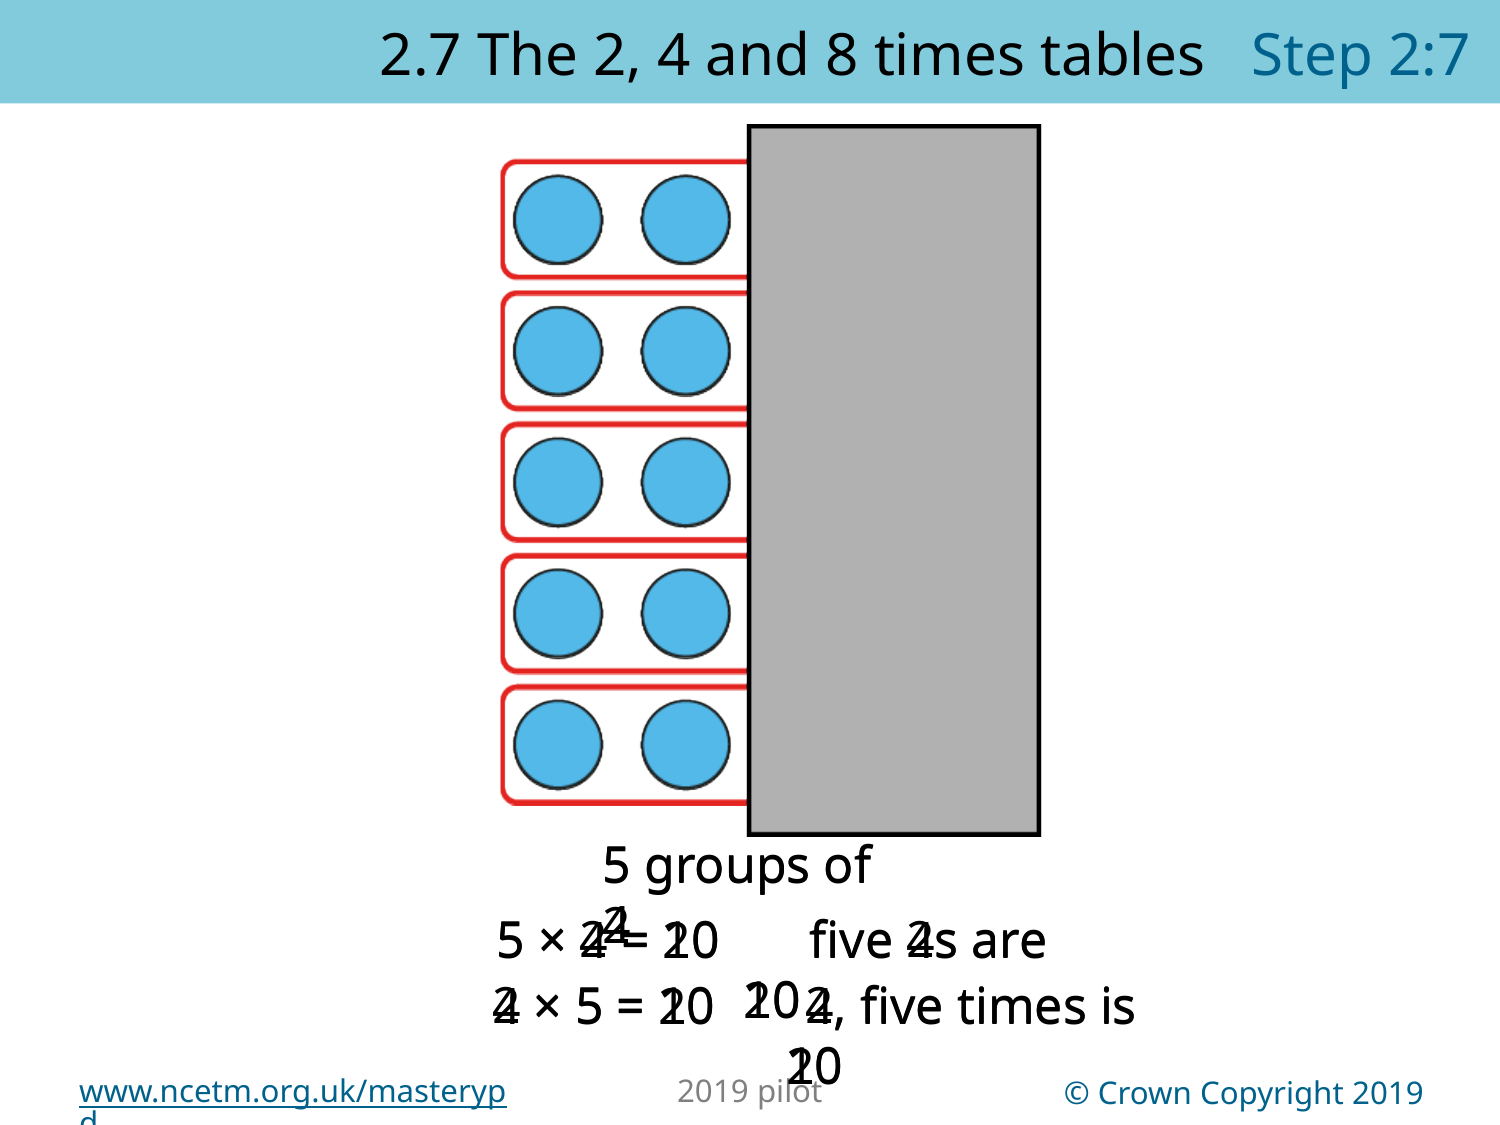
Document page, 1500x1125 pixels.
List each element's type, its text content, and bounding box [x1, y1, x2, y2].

list 2.7 The 2, 4 and 8 times tables Step 2:7 [0, 0, 1500, 104]
text_box 2 × 5 = 10 2, five times is 10 [466, 965, 1164, 1101]
text_box 5 groups of 2 [587, 845, 912, 961]
text_box 5 × 2 = 10 five 2s are 10 [466, 899, 1079, 965]
picture [106, 124, 1394, 837]
